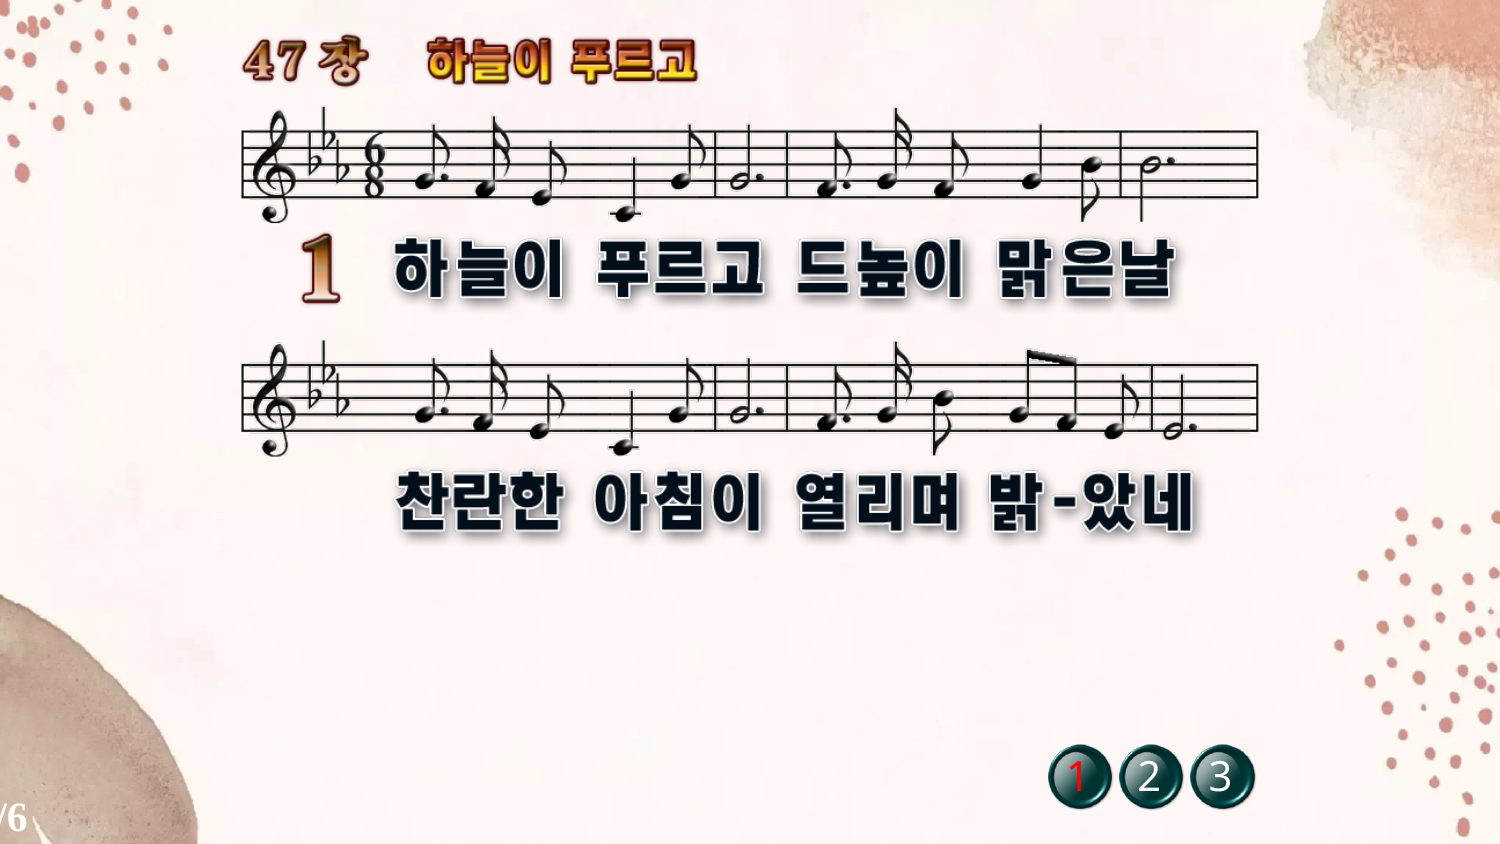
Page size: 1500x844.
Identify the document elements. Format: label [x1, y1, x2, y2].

text_box [1116, 740, 1186, 812]
text_box [1187, 740, 1258, 812]
text_box [1045, 740, 1115, 812]
picture [13, 817, 20, 829]
picture [0, 0, 1500, 844]
